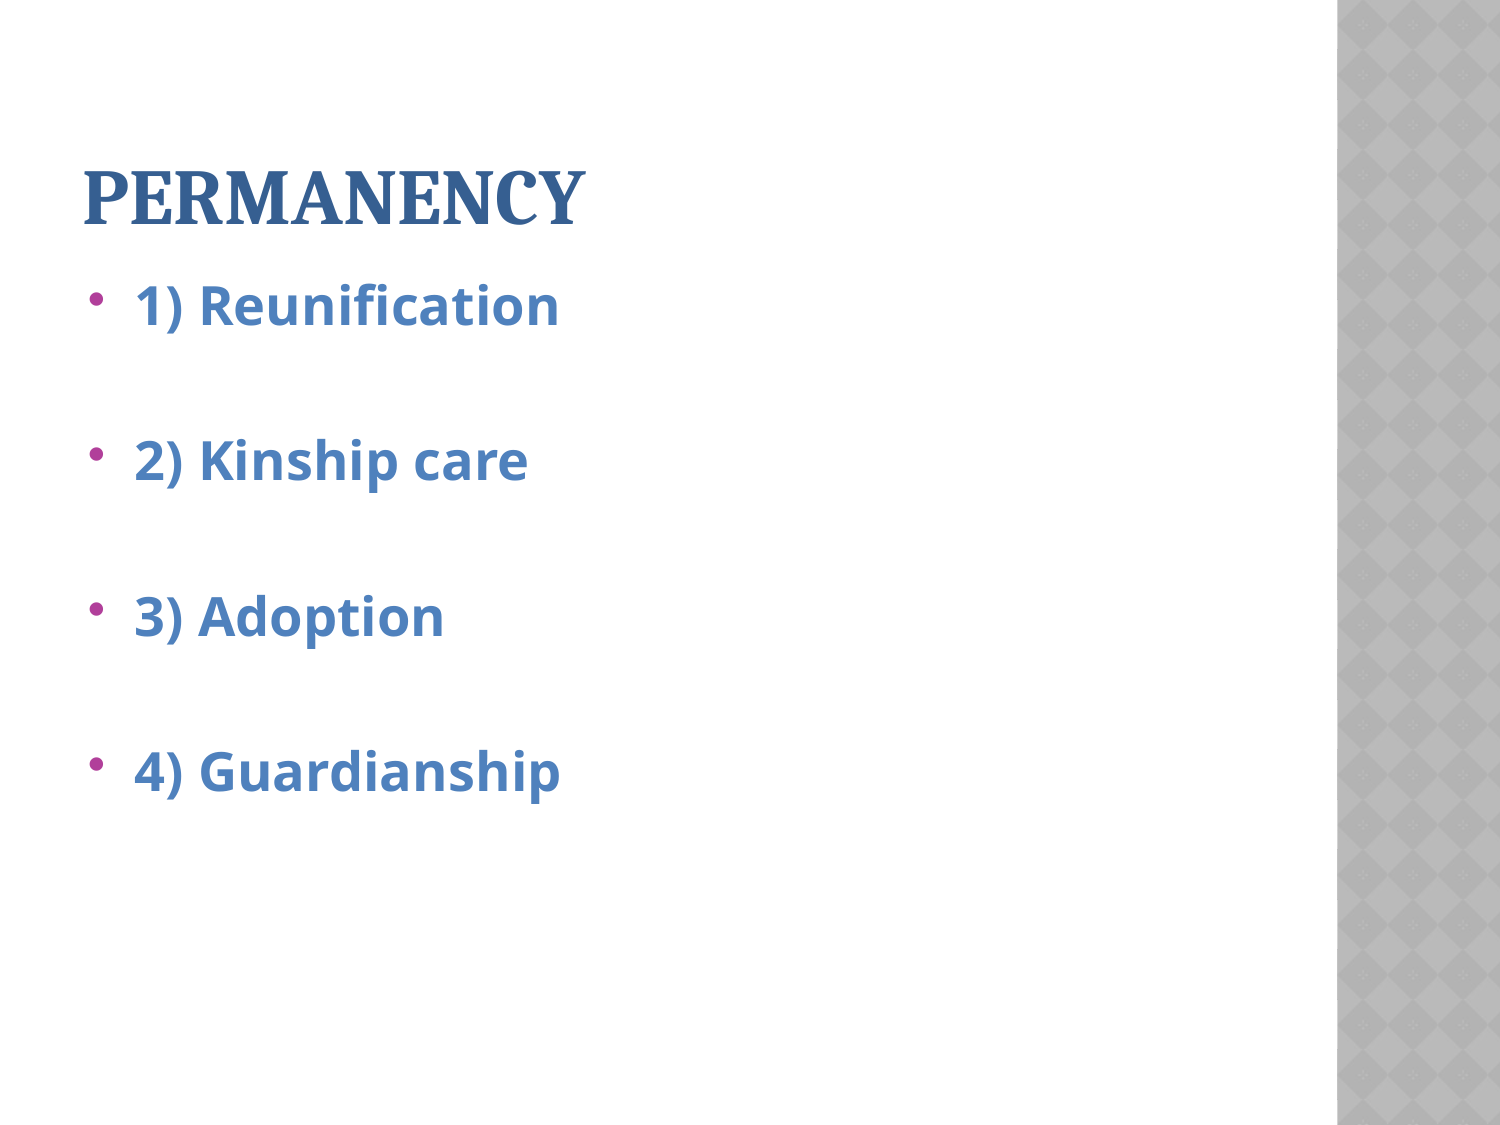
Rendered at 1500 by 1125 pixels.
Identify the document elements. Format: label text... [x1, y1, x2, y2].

list 1) Reunification 2) Kinship care 3) Adoption 4) Guardianship [75, 264, 1263, 1059]
title Permanency [75, 52, 1263, 240]
